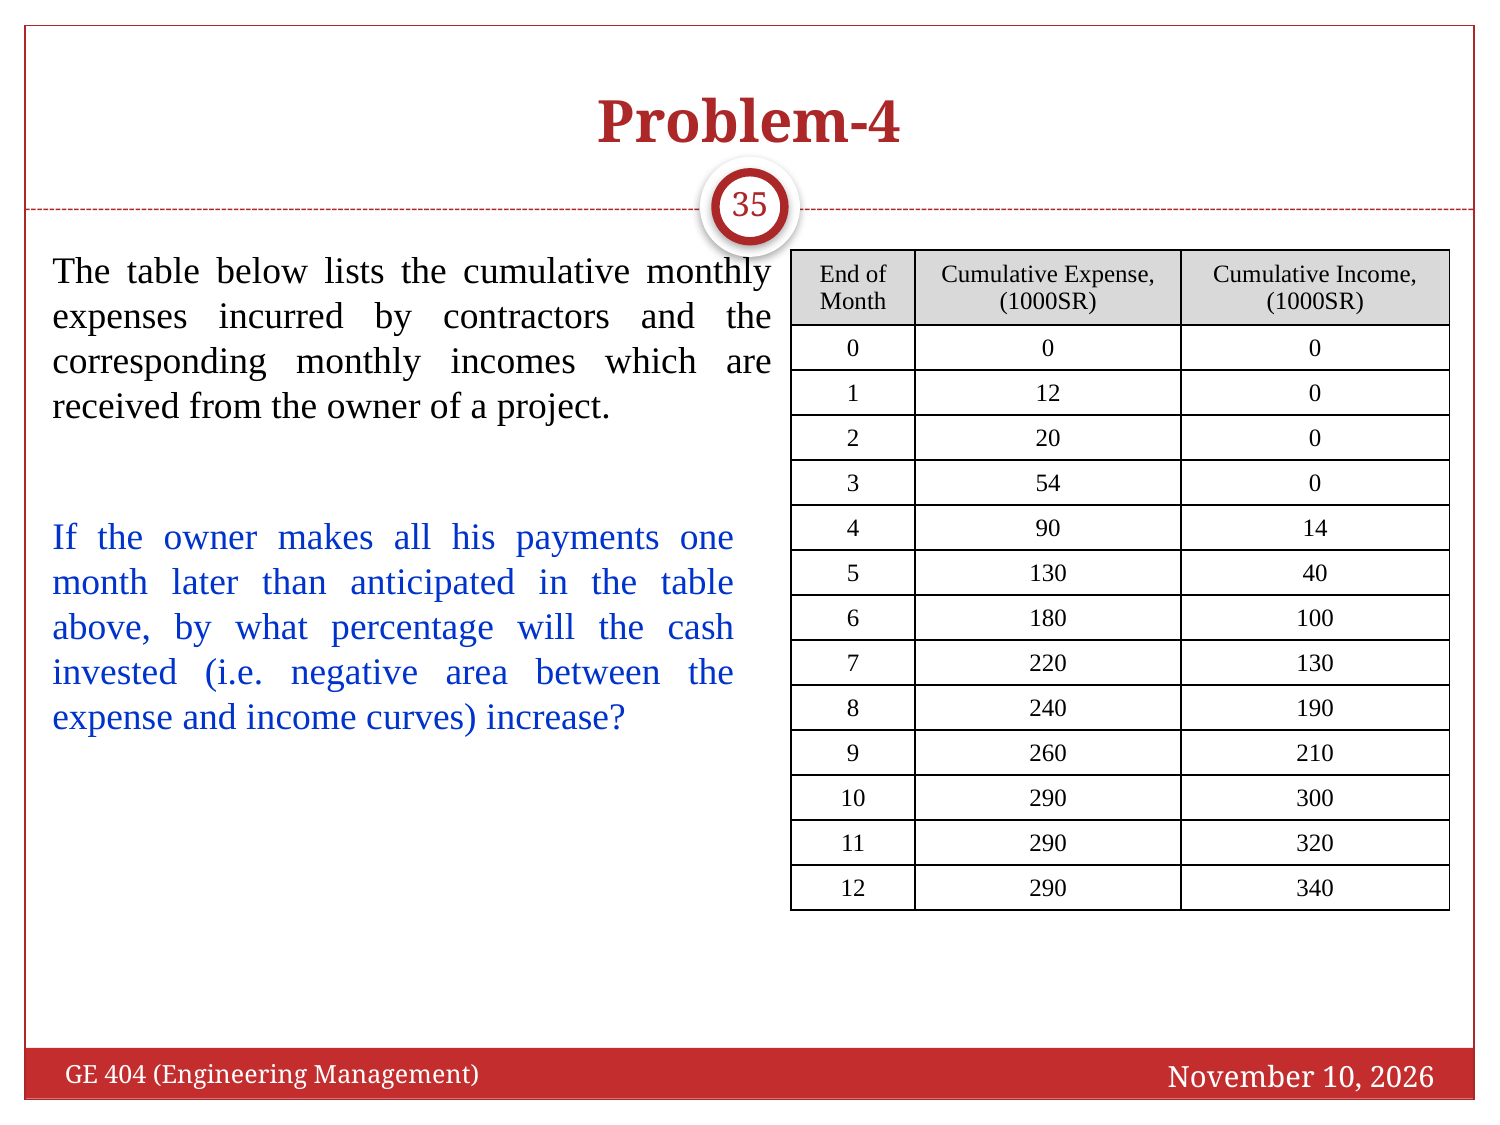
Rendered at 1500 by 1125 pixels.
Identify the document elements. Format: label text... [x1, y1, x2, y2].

table_cell 0 [1182, 326, 1449, 369]
table_cell 20 [916, 416, 1180, 459]
table_cell 260 [916, 731, 1180, 774]
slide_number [950, 1050, 1450, 1111]
table_cell 220 [916, 641, 1180, 684]
table_cell 180 [916, 596, 1180, 639]
table_header Cumulative Income, (1000SR) [1182, 251, 1449, 324]
table_cell 0 [916, 326, 1180, 369]
table_cell 240 [916, 686, 1180, 729]
table_cell 54 [916, 461, 1180, 504]
table_cell 2 [792, 416, 914, 459]
table_cell 210 [1182, 731, 1449, 774]
table_cell 10 [792, 776, 914, 819]
table_cell 320 [1182, 821, 1449, 864]
table_cell 0 [1182, 371, 1449, 414]
table_cell 14 [1182, 506, 1449, 549]
slide_number 35 [712, 169, 788, 239]
table_cell 12 [916, 371, 1180, 414]
table_cell 100 [1182, 596, 1449, 639]
table_cell 5 [792, 551, 914, 594]
footer GE 404 (Engineering Management) [50, 1051, 638, 1112]
table_cell 340 [1182, 866, 1449, 909]
table_cell 130 [1182, 641, 1449, 684]
table_cell 300 [1182, 776, 1449, 819]
table_cell 290 [916, 866, 1180, 909]
text_box If the owner makes all his payments one month later than anticipated in the table above, by what percentage will the cash invested (i.e. negative area between the expense and income curves) increase? [37, 505, 750, 745]
table_header Cumulative Expense, (1000SR) [916, 251, 1180, 324]
table_header End of Month [792, 251, 914, 324]
table_cell 0 [1182, 461, 1449, 504]
table_cell 9 [792, 731, 914, 774]
table_cell 7 [792, 641, 914, 684]
table_cell 12 [792, 866, 914, 909]
text_box The table below lists the cumulative monthly expenses incurred by contractors and the corresponding monthly incomes which are received from the owner of a project. [37, 239, 788, 434]
table_cell 0 [1182, 416, 1449, 459]
table_cell 6 [792, 596, 914, 639]
table_cell 190 [1182, 686, 1449, 729]
table_cell 11 [792, 821, 914, 864]
table_cell 290 [916, 821, 1180, 864]
table_cell 4 [792, 506, 914, 549]
title Problem-4 [49, 37, 1450, 162]
table_cell 8 [792, 686, 914, 729]
table_cell 40 [1182, 551, 1449, 594]
table_cell 90 [916, 506, 1180, 549]
table_cell 0 [792, 326, 914, 369]
table_cell 290 [916, 776, 1180, 819]
table_cell 3 [792, 461, 914, 504]
table_cell 1 [792, 371, 914, 414]
table_cell 130 [916, 551, 1180, 594]
